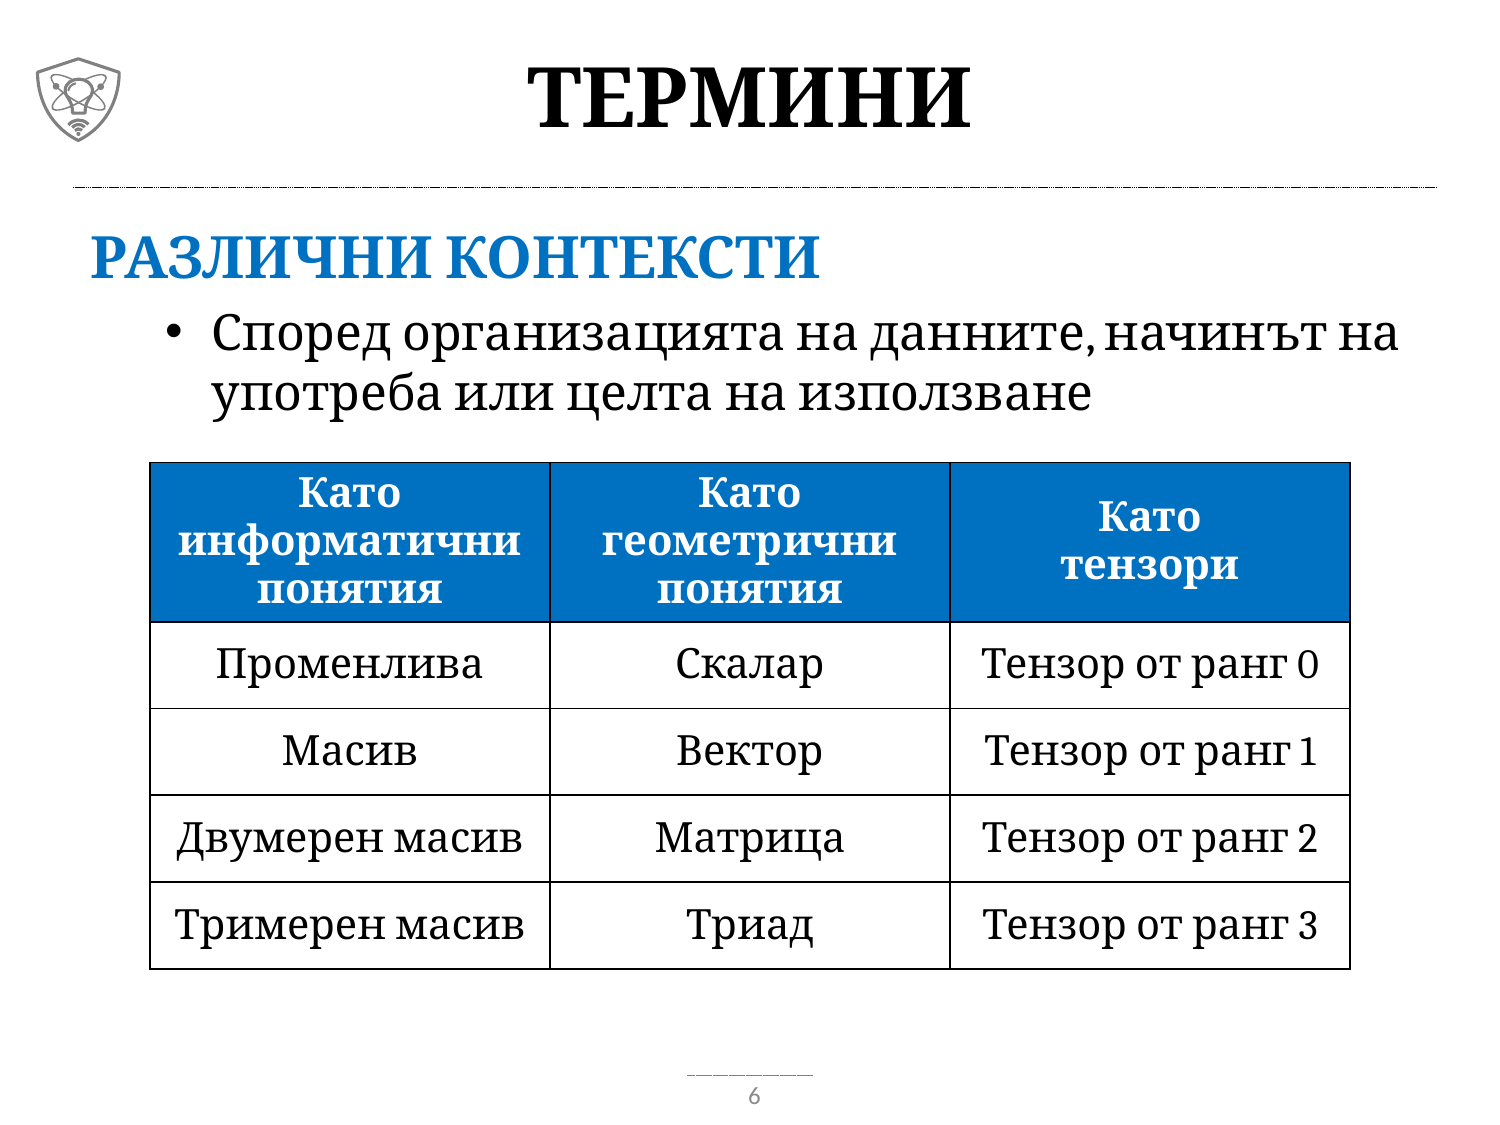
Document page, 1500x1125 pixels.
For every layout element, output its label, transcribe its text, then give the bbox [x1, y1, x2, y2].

list Различни контексти Според организацията на данните, начинът на употреба или целта на използване [75, 212, 1450, 1063]
title Термини [0, 0, 1500, 188]
table_cell Двумерен масив [151, 796, 549, 881]
slide_number 6 [579, 1065, 930, 1125]
table_header Като тензори [951, 463, 1349, 621]
table_cell Тензор от ранг 2 [951, 796, 1349, 881]
table_cell Вектор [551, 709, 949, 794]
table_cell Тримерен масив [151, 883, 549, 968]
table_cell Тензор от ранг 0 [951, 623, 1349, 708]
table_cell Масив [151, 709, 549, 794]
table_header Като информатични понятия [151, 463, 549, 621]
table_cell Триад [551, 883, 949, 968]
table_cell Матрица [551, 796, 949, 881]
table_cell Тензор от ранг 3 [951, 883, 1349, 968]
table_cell Скалар [551, 623, 949, 708]
table_header Като геометрични понятия [551, 463, 949, 621]
table_cell Тензор от ранг 1 [951, 709, 1349, 794]
table_cell Променлива [151, 623, 549, 708]
